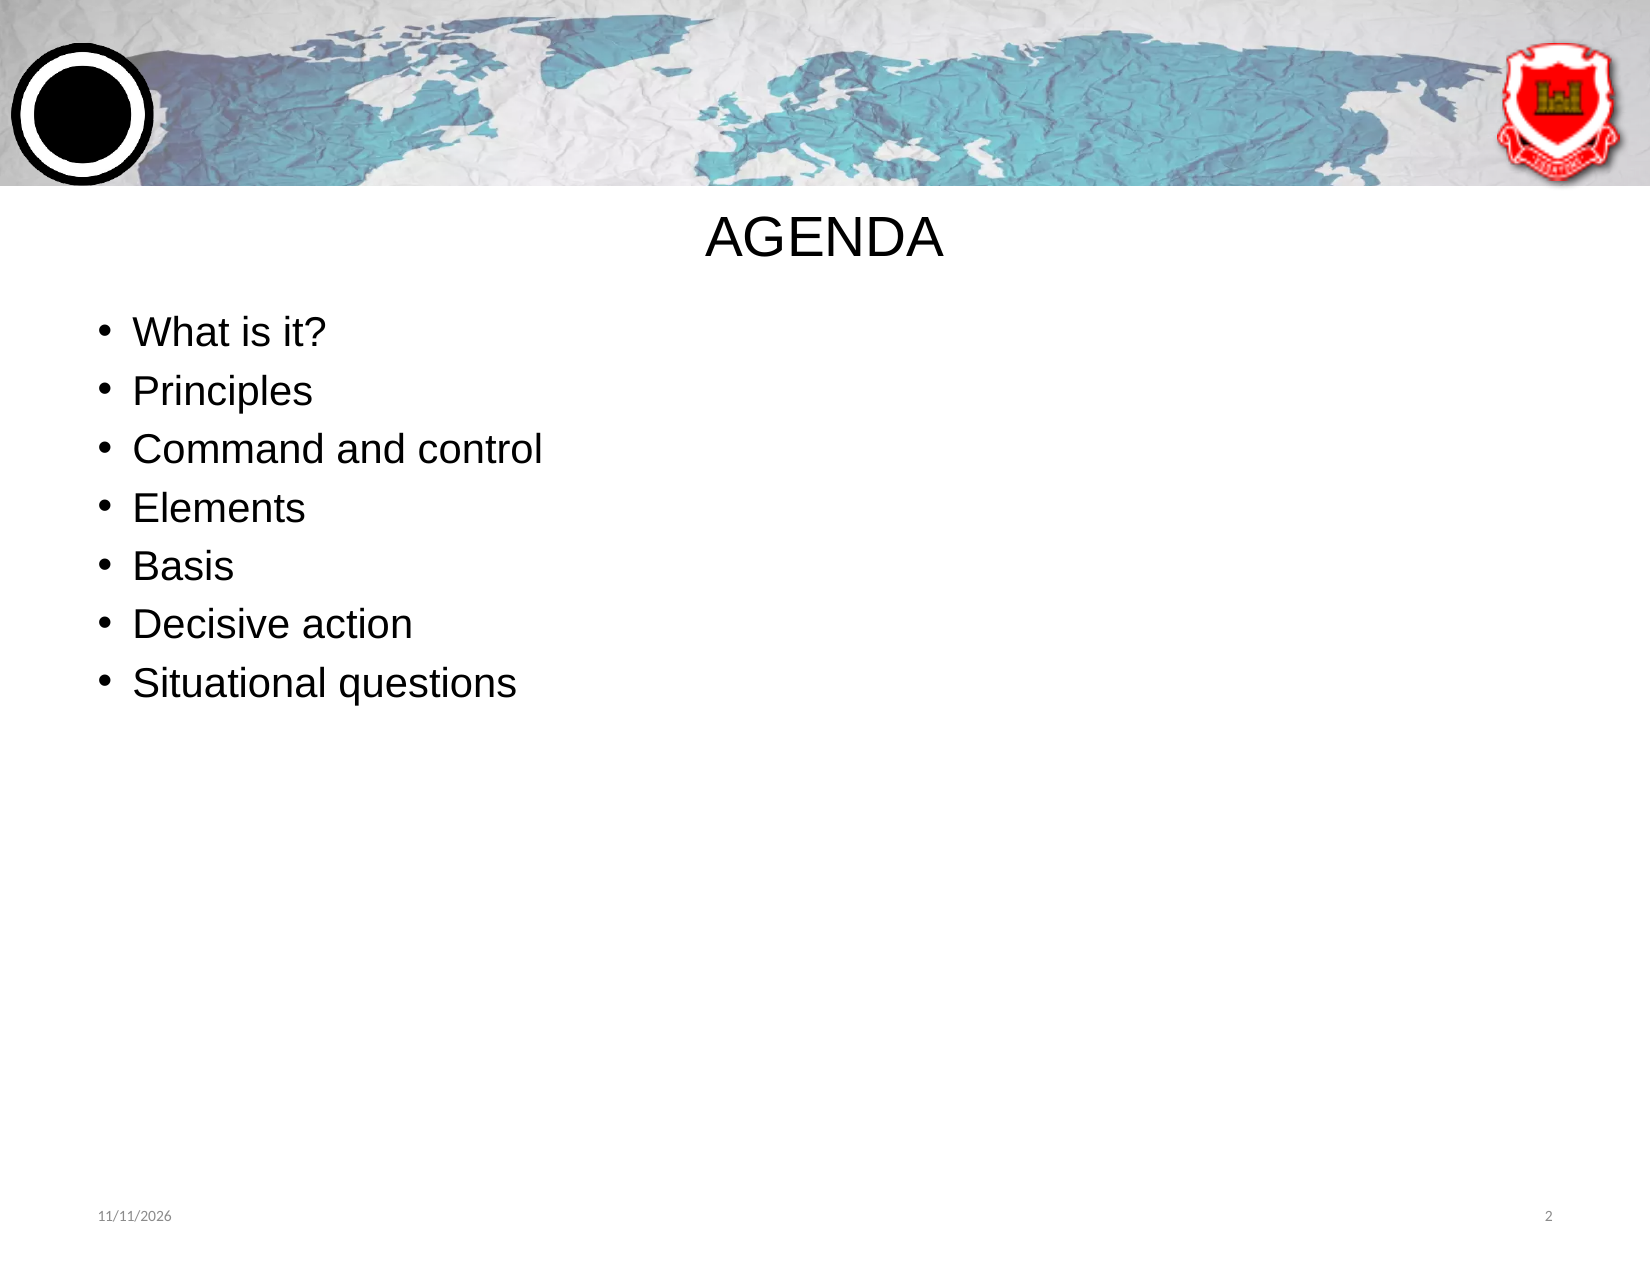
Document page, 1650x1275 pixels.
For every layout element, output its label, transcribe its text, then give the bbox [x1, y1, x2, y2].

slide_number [82, 1181, 468, 1250]
slide_number 2 [1182, 1181, 1568, 1250]
title AGENDA [82, 127, 1568, 297]
picture [11, 43, 154, 186]
list What is it? Principles Command and control Elements Basis Decisive action Situational questions [82, 297, 1568, 1139]
picture [1497, 43, 1620, 181]
